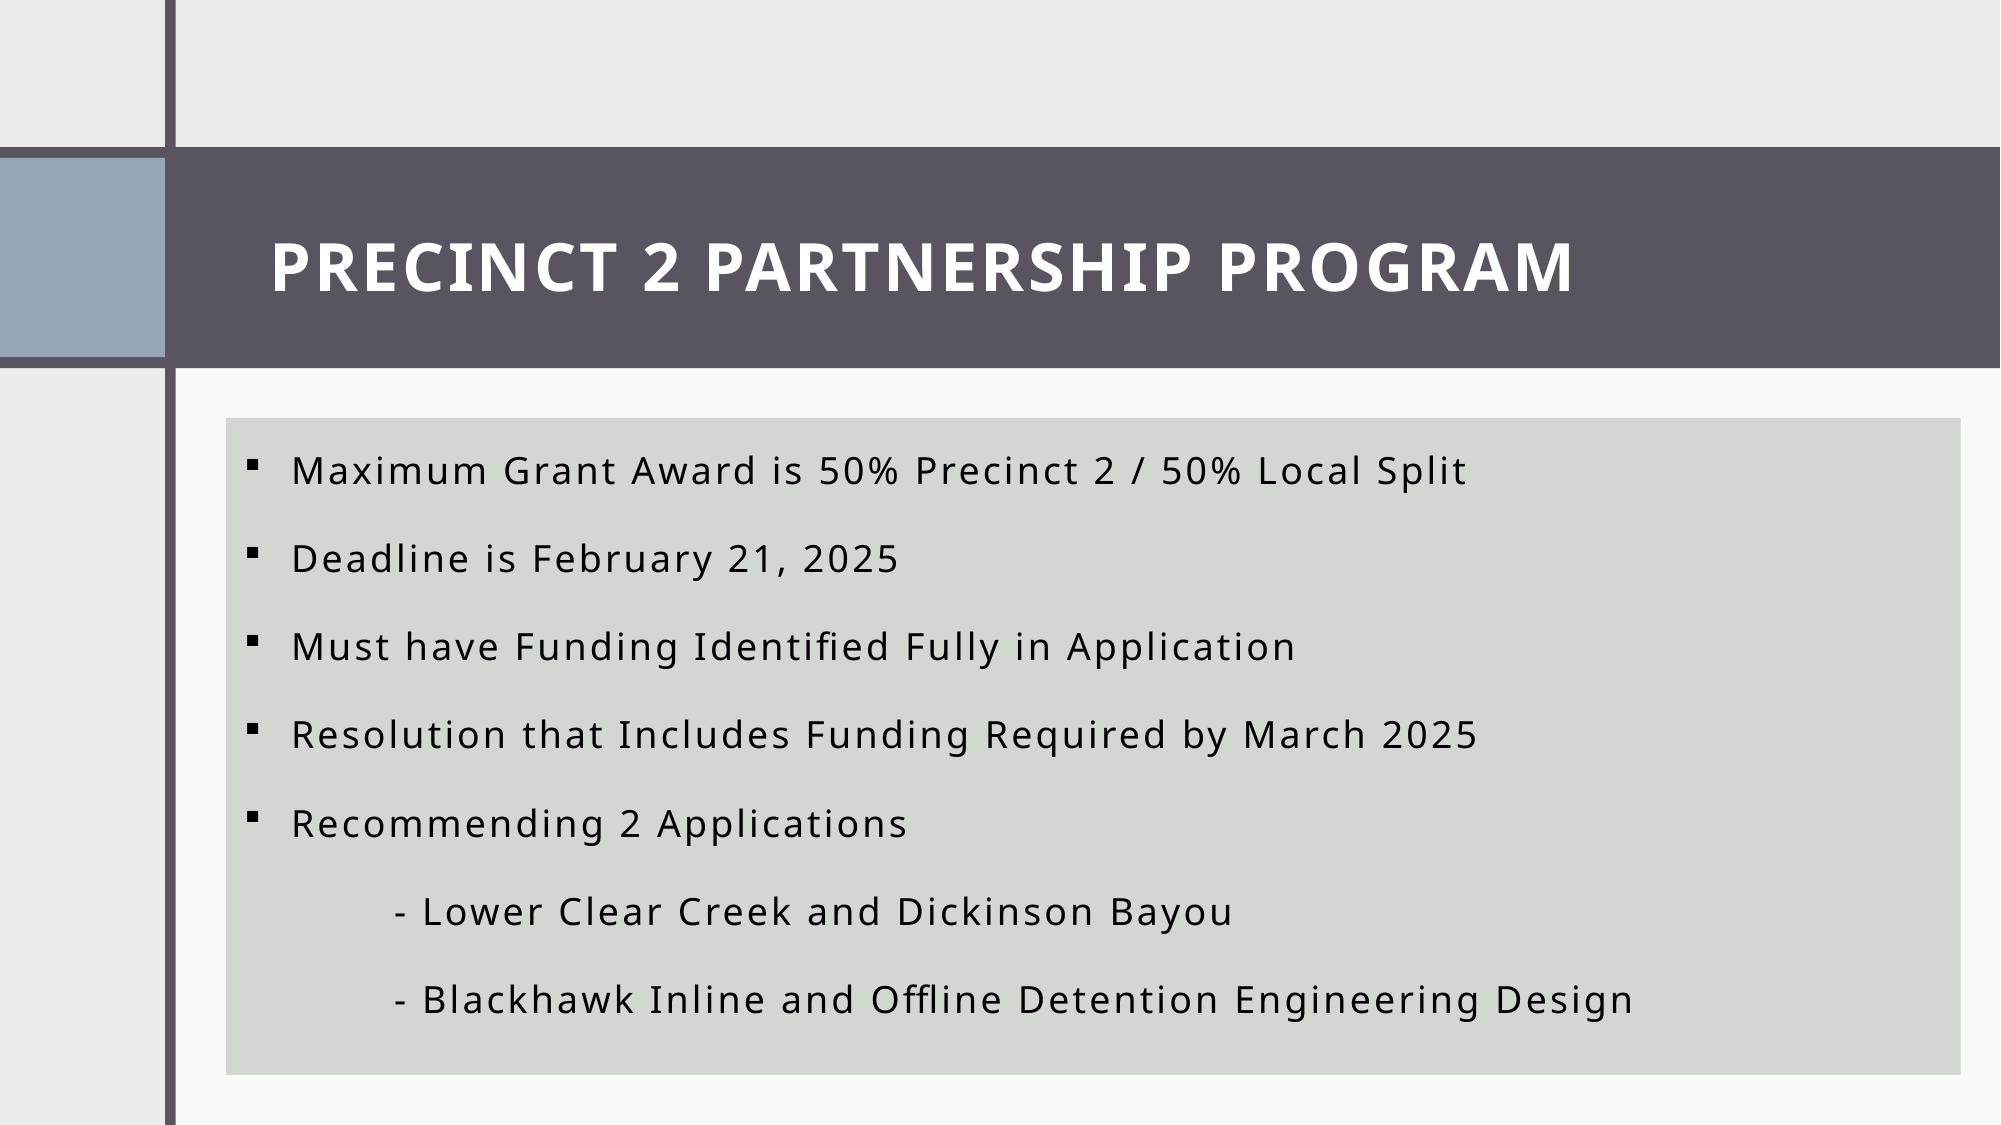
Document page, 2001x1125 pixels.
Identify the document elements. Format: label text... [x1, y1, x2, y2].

list Maximum Grant Award is 50% Precinct 2 / 50% Local Split Deadline is February 21, 2025 Must have Funding Identified Fully in Application Resolution that Includes Funding Required by March 2025 Recommending 2 Applications - Lower Clear Creek and Dickinson Bayou - Blackhawk Inline and Offline Detention Engineering Design [226, 417, 1961, 1075]
title PRECINCT 2 PARTNERSHIP PROGRAM [251, 157, 1895, 358]
